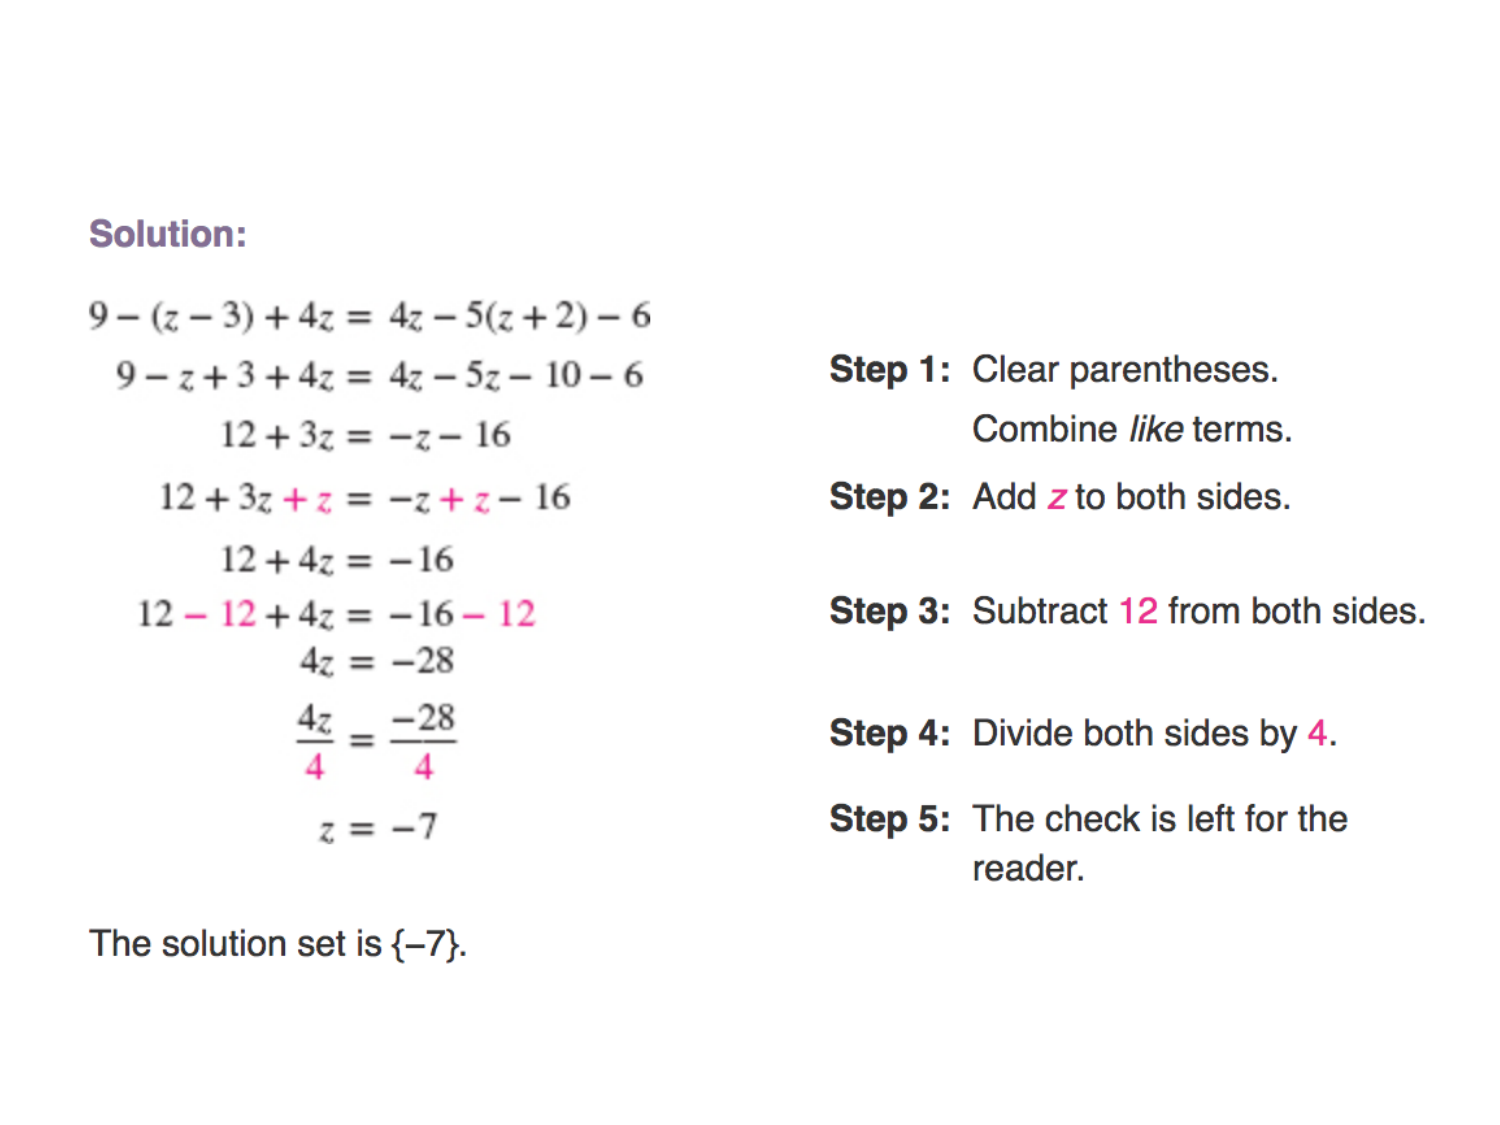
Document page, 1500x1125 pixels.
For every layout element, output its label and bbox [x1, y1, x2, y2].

list [39, 200, 1484, 995]
